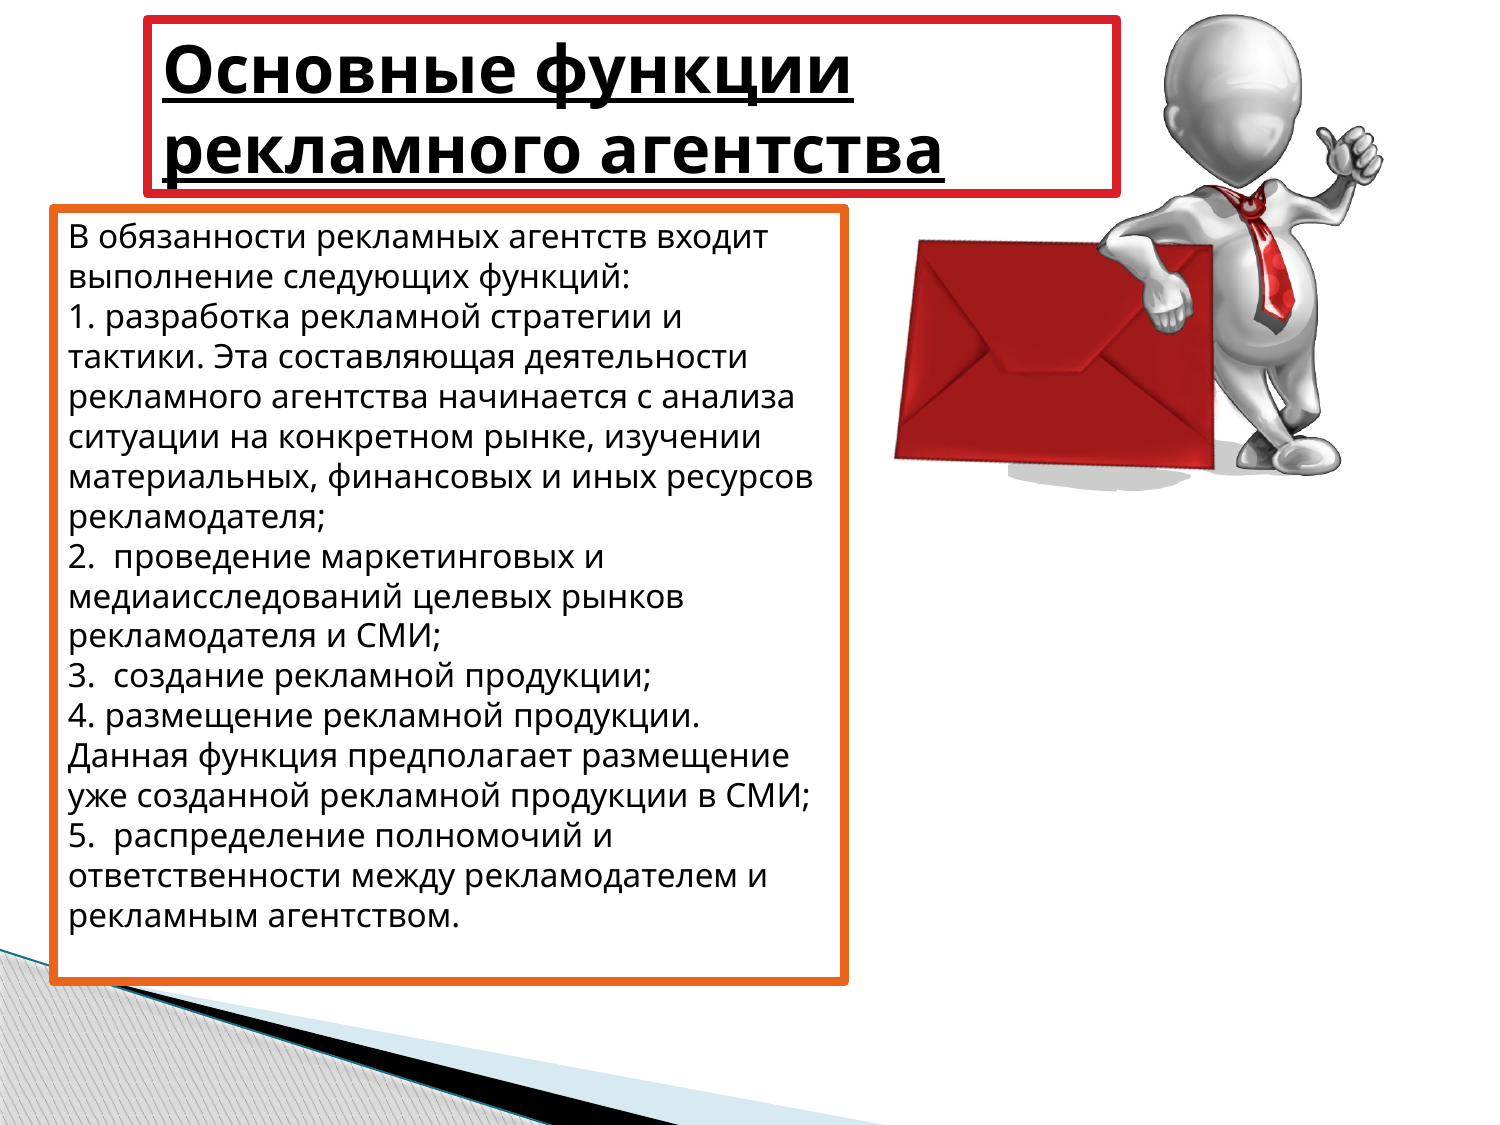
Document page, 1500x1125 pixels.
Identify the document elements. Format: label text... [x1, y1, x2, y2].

text_box Основные функции рекламного агентства [143, 15, 886, 198]
text_box В обязанности рекламных агентств входит выполнение следующих функций: 1. разработка рекламной стратегии и тактики. Эта составляющая деятельности рекламного агентства начинается с анализа ситуации на конкретном рынке, изучении материальных, финансовых и иных ресурсов рекламодателя; 2. проведение маркетинговых и медиаисследований целевых рынков рекламодателя и СМИ; 3. создание рекламной продукции; 4. размещение рекламной продукции. Данная функция предполагает размещение уже созданной рекламной продукции в СМИ; 5. распределение полномочий и ответственности между рекламодателем и рекламным агентством. [49, 204, 849, 986]
picture [892, 0, 1500, 507]
